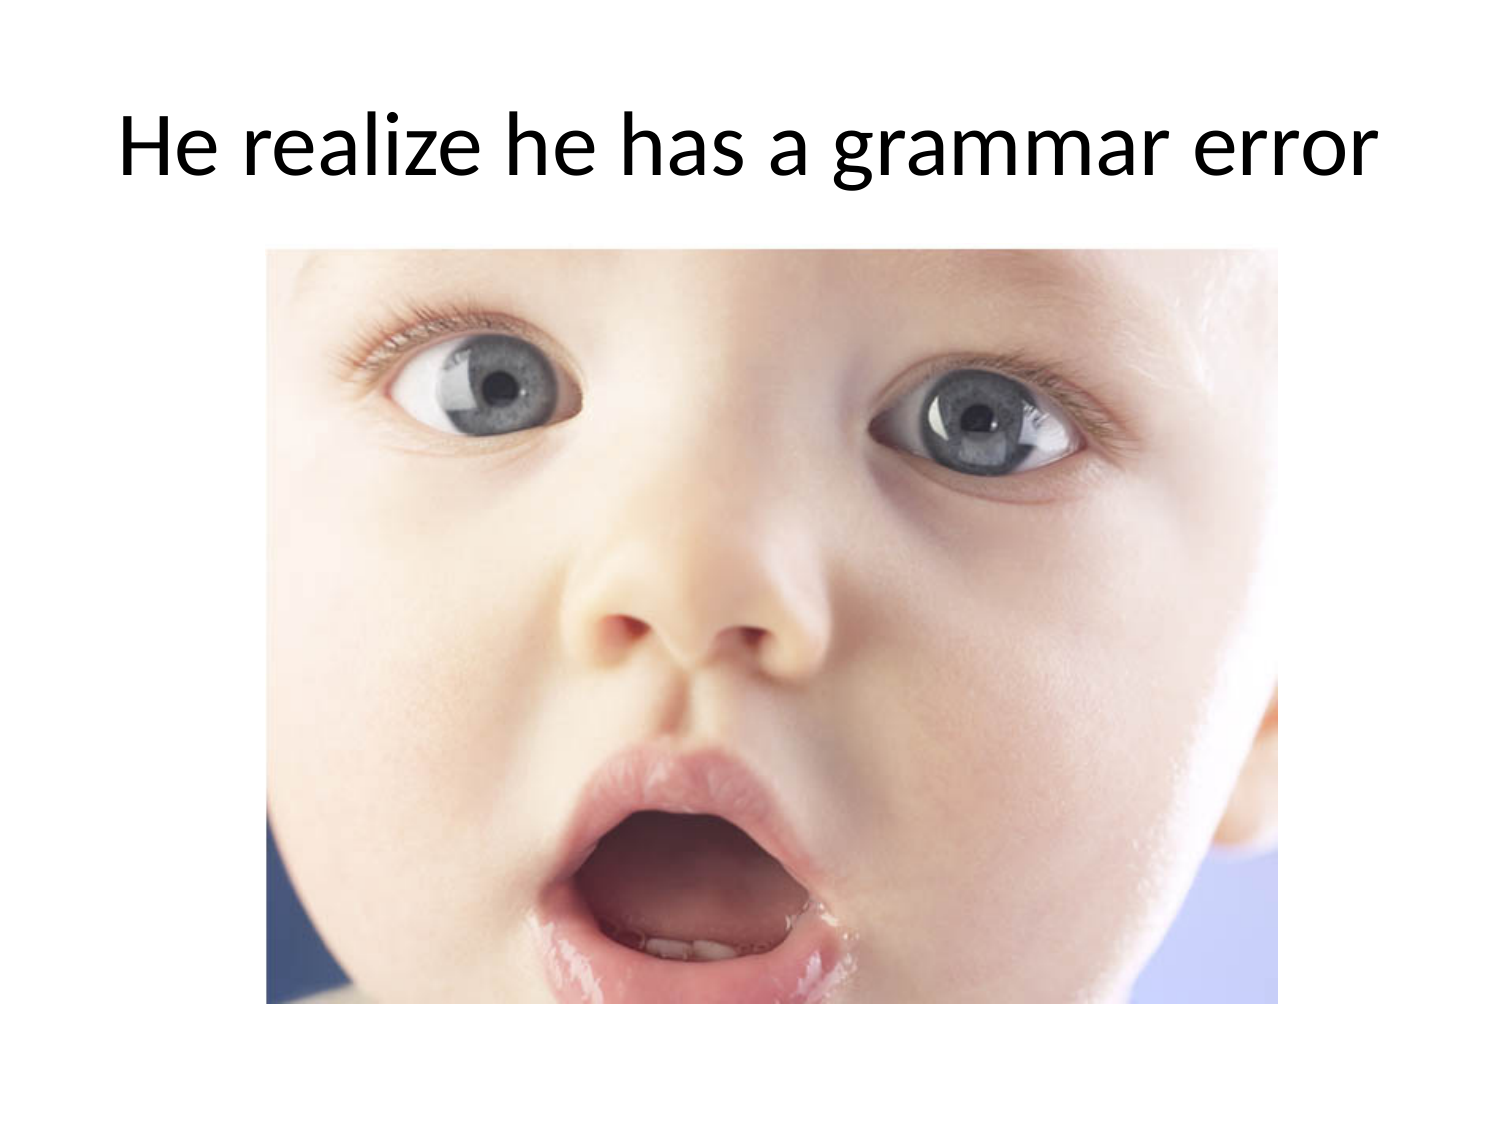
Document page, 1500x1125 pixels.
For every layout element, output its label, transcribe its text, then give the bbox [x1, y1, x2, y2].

picture [265, 243, 1279, 1004]
title He realize he has a grammar error [75, 45, 1425, 233]
